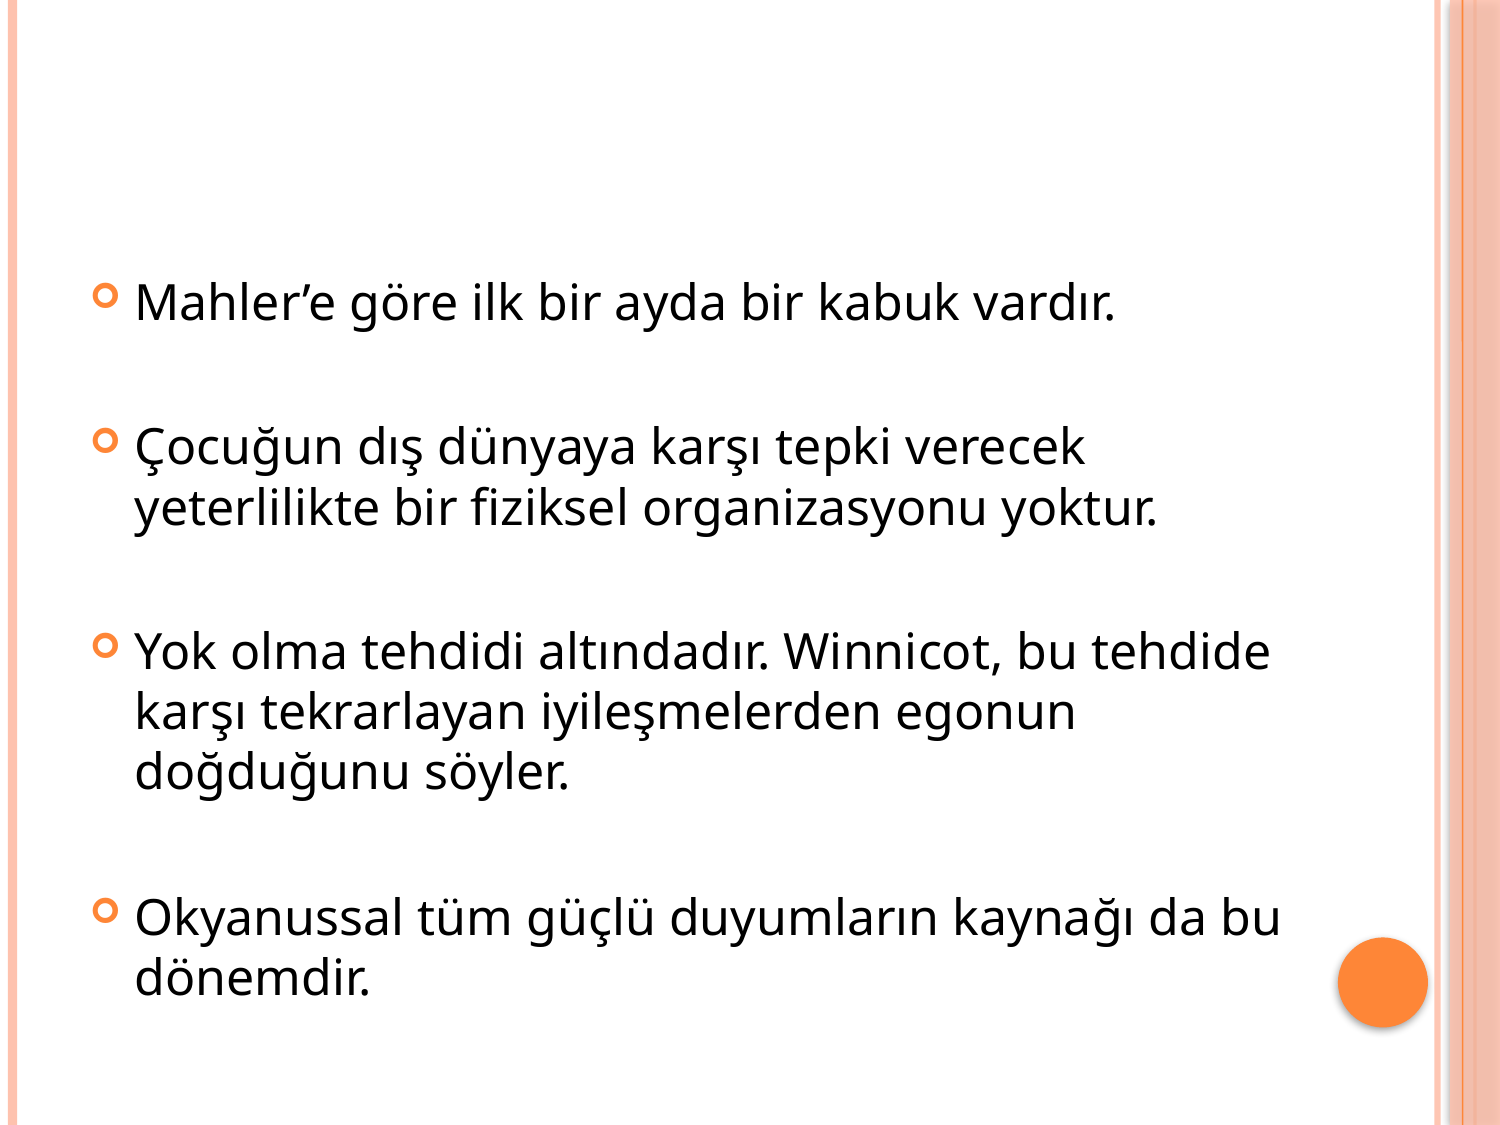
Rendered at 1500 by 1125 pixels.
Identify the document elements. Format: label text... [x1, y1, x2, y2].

list Mahler’e göre ilk bir ayda bir kabuk vardır. Çocuğun dış dünyaya karşı tepki verecek yeterlilikte bir fiziksel organizasyonu yoktur. Yok olma tehdidi altındadır. Winnicot, bu tehdide karşı tekrarlayan iyileşmelerden egonun doğduğunu söyler. Okyanussal tüm güçlü duyumların kaynağı da bu dönemdir. [75, 262, 1300, 1062]
